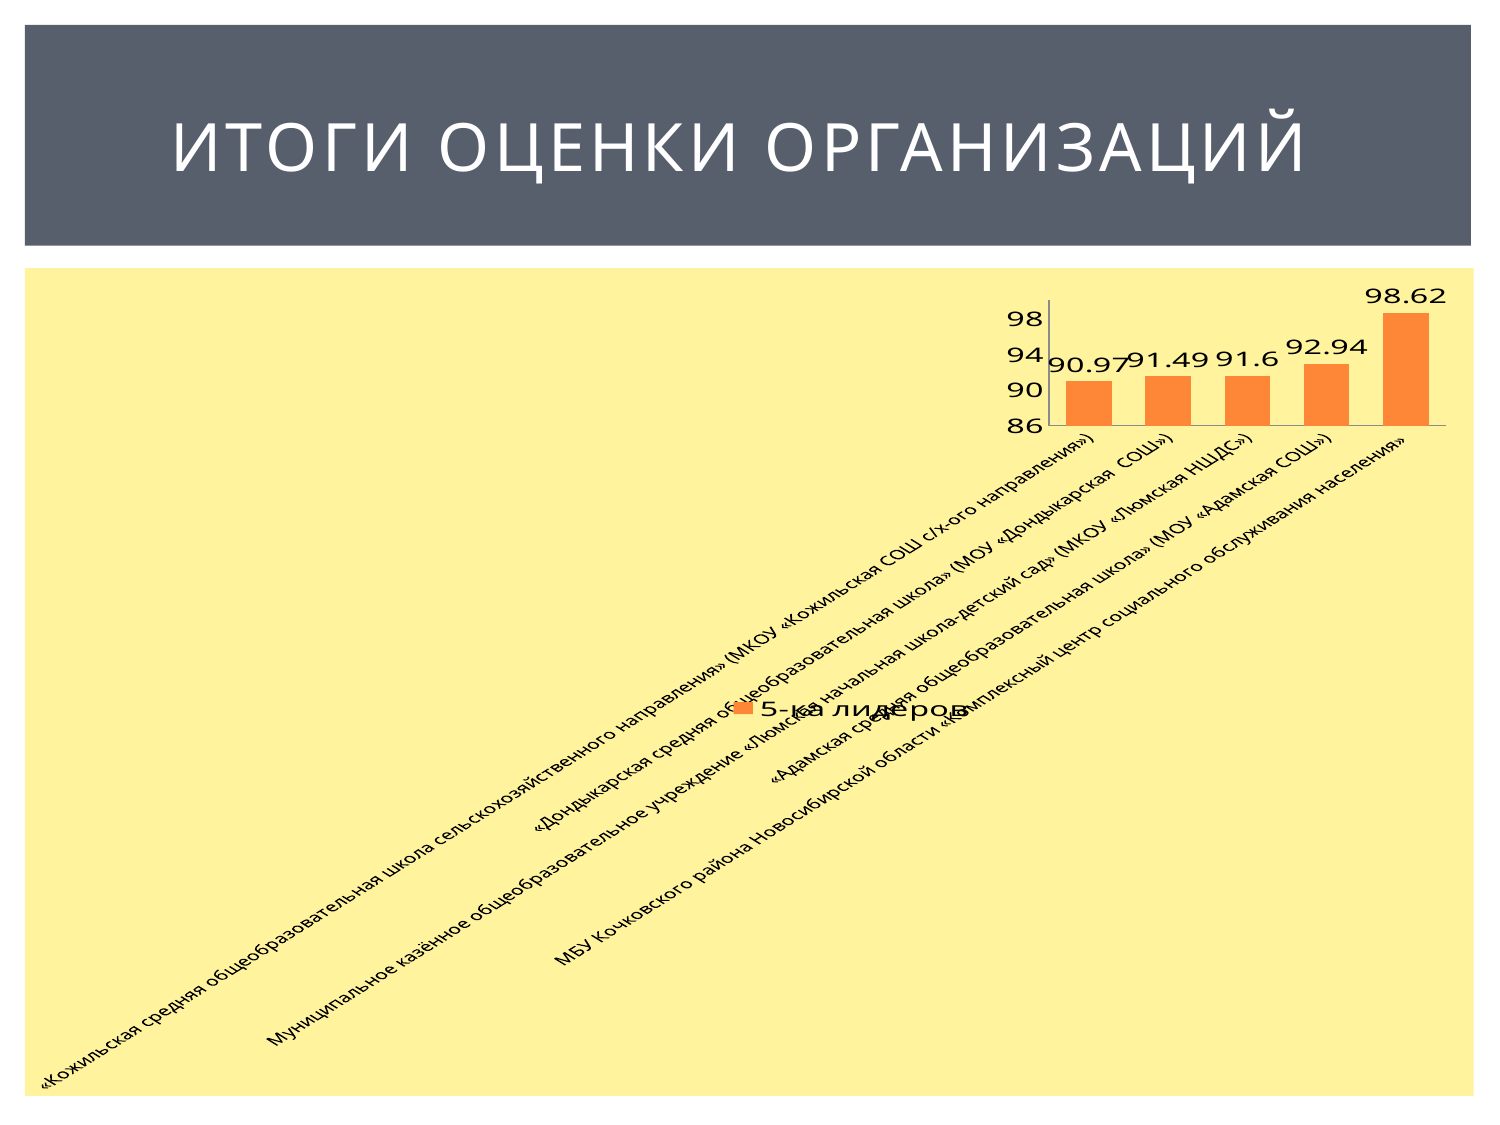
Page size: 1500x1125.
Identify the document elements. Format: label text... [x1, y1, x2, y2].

chart [29, 281, 1471, 1095]
title Итоги оценки организаций [62, 58, 1438, 232]
